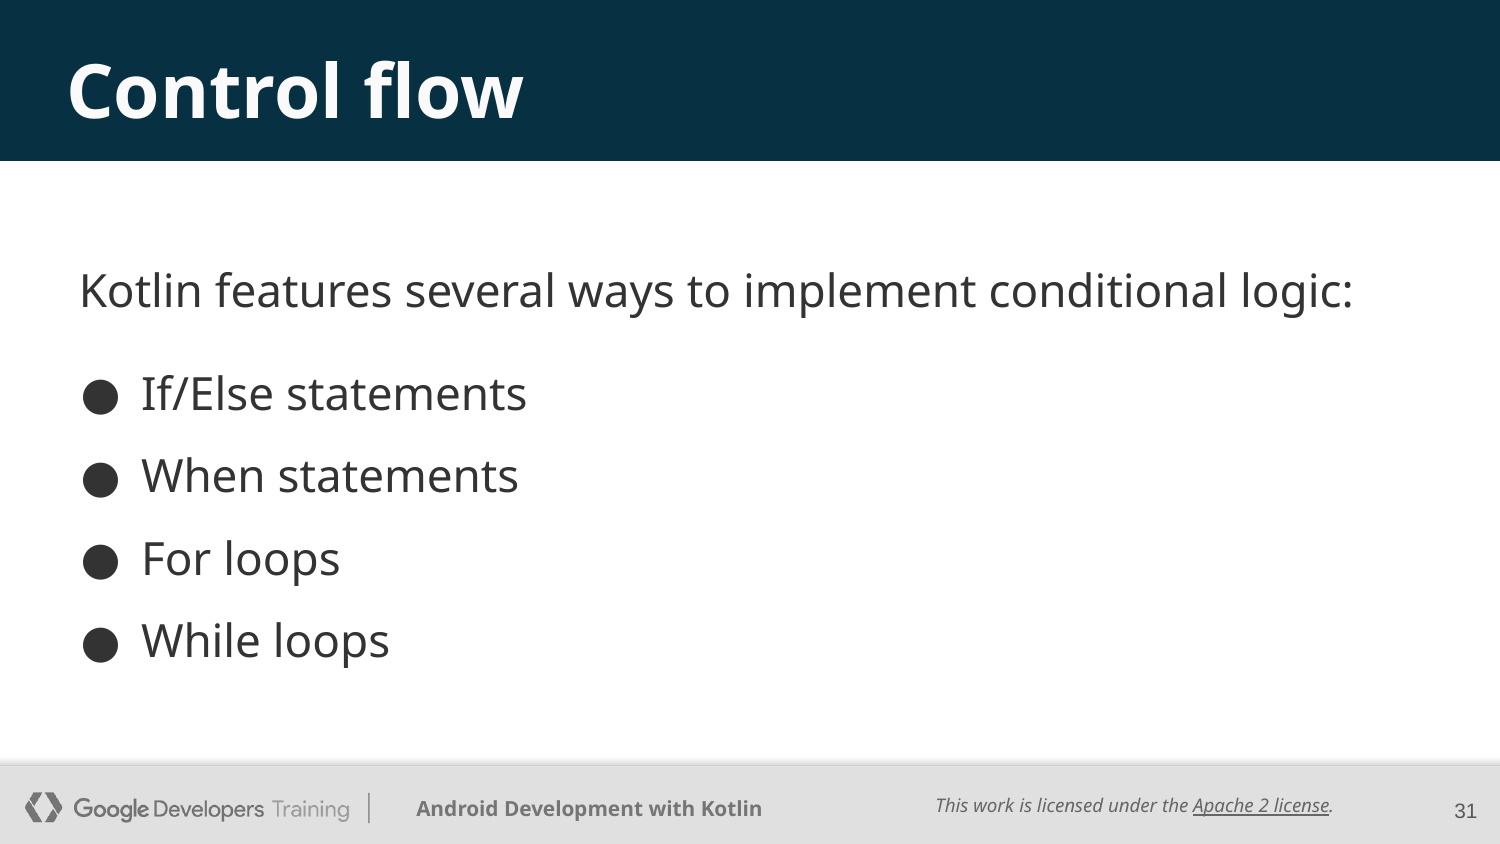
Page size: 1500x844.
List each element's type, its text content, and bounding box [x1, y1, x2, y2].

picture [0, 161, 1500, 844]
slide_number ‹#› [1402, 777, 1493, 842]
title Control flow [51, 28, 1449, 122]
text_box Kotlin features several ways to implement conditional logic: If/Else statements When statements For loops While loops [51, 238, 1385, 656]
